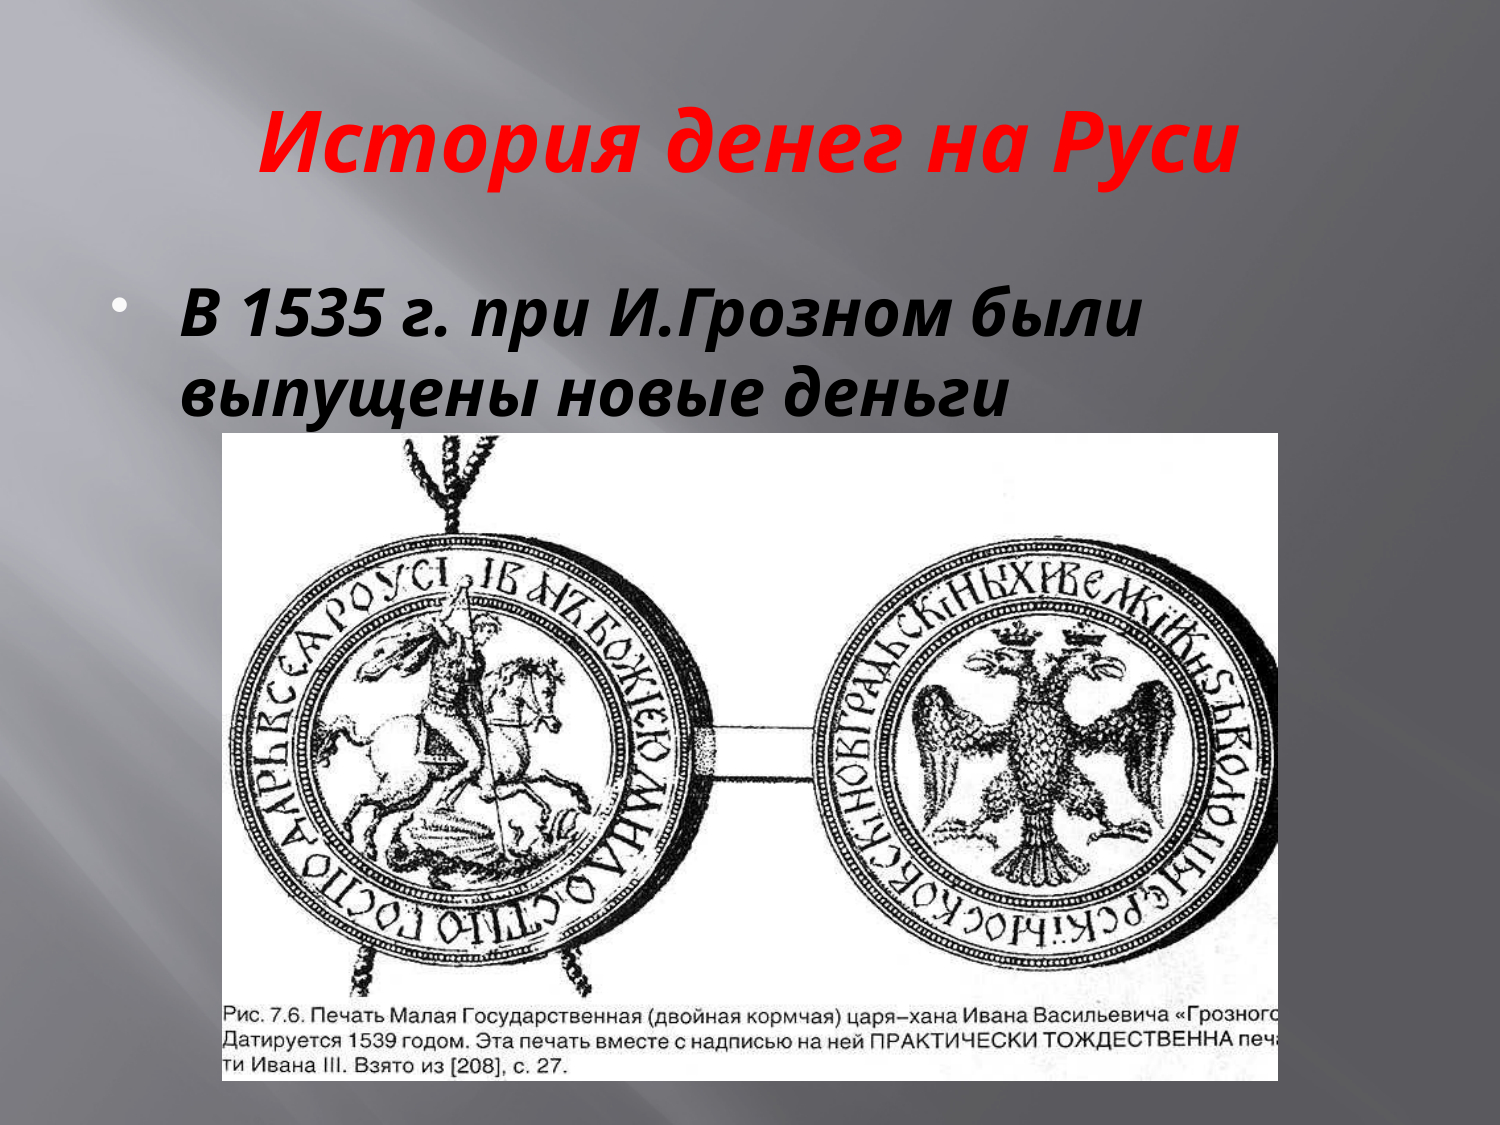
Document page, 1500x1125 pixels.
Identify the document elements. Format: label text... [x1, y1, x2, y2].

title История денег на Руси [75, 45, 1425, 233]
picture [222, 433, 1278, 1081]
list В 1535 г. при И.Грозном были выпущены новые деньги [75, 262, 1425, 1035]
